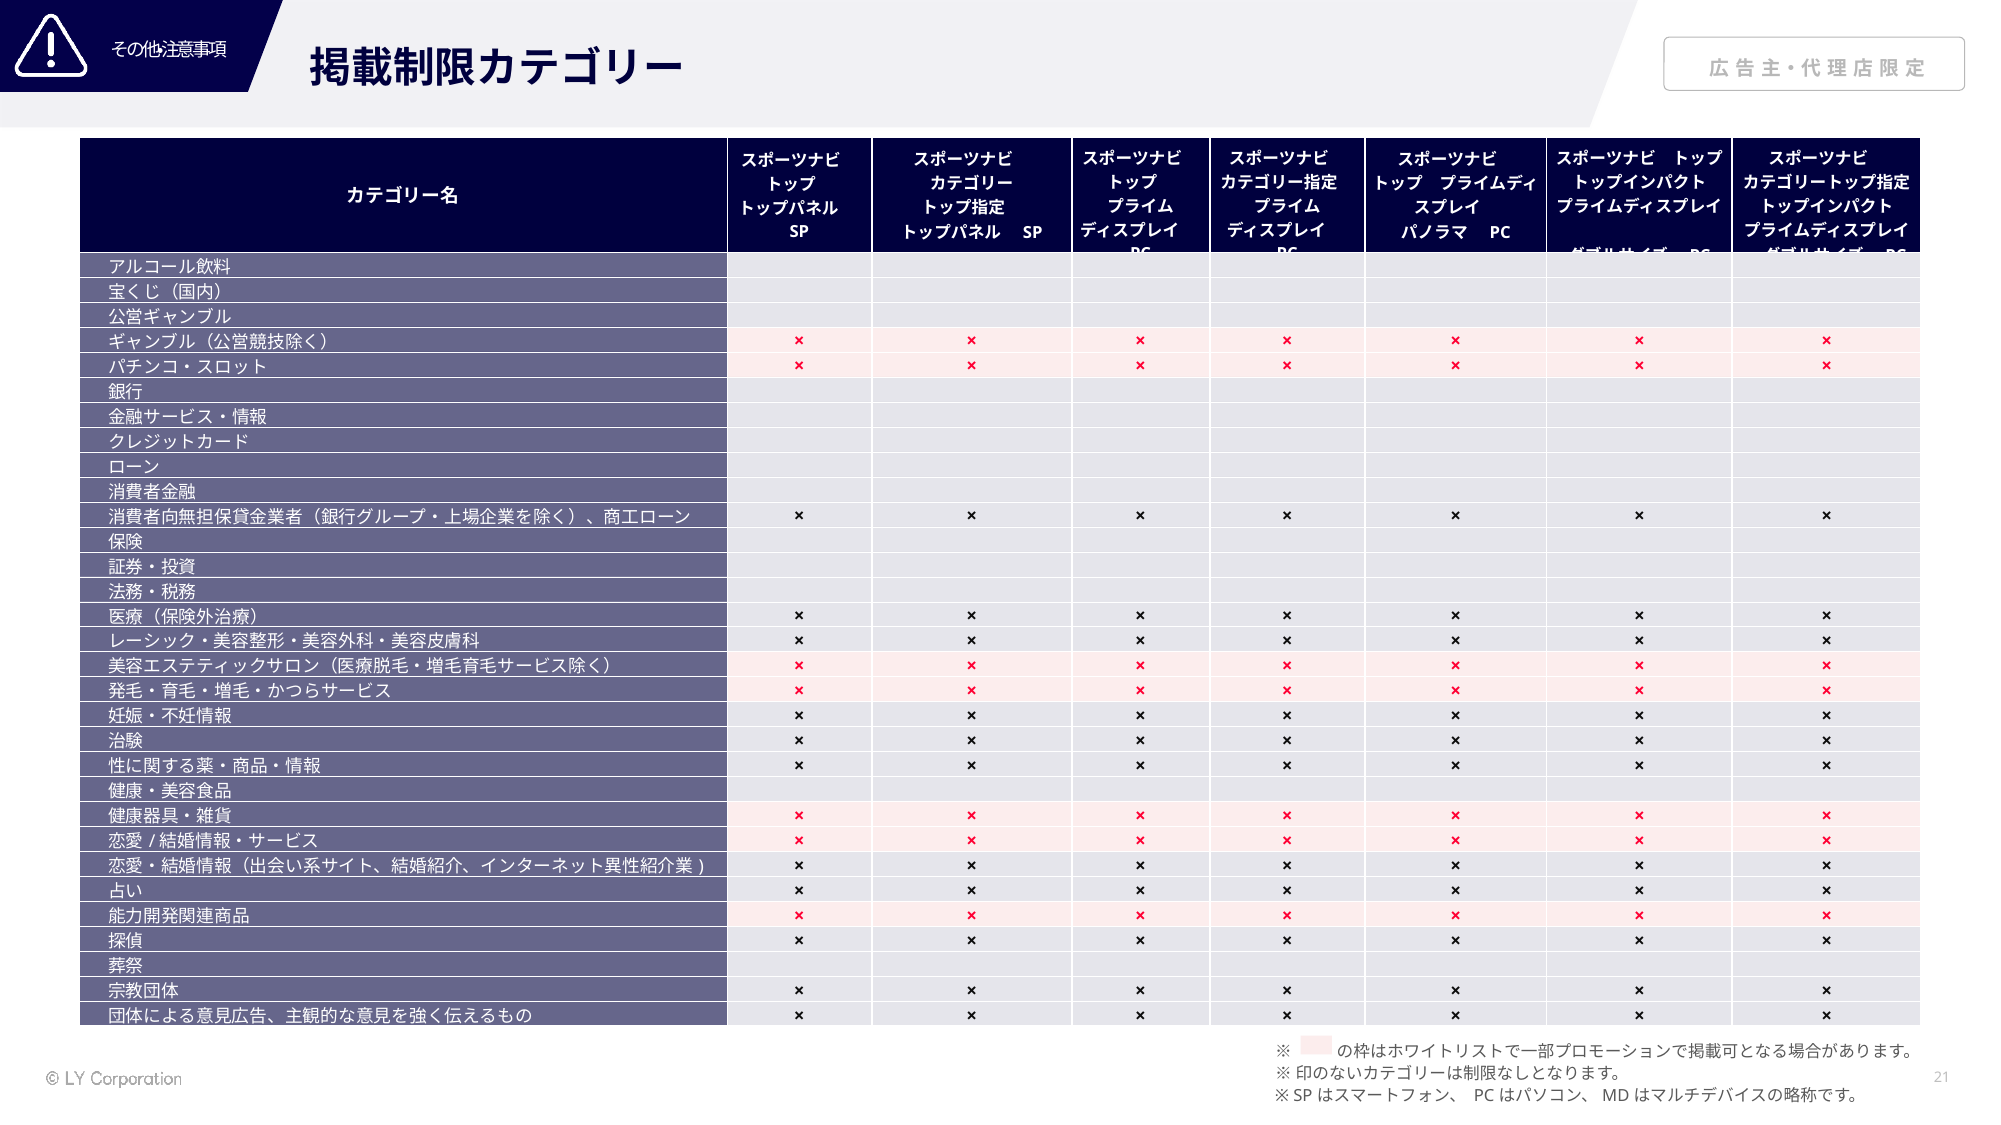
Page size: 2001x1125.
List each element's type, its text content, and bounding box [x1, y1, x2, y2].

table_cell × [1733, 852, 1920, 876]
table_cell × [1073, 503, 1209, 527]
table_cell × [1547, 852, 1731, 876]
table_cell × [1073, 752, 1209, 776]
table_cell [1211, 952, 1364, 976]
table_header カテゴリー名 [80, 138, 727, 252]
picture [9, 5, 92, 87]
table_cell × [1073, 1002, 1209, 1025]
table_cell × [1733, 652, 1920, 676]
table_cell [1073, 403, 1209, 427]
table_cell × [1547, 652, 1731, 676]
table_cell [1733, 777, 1920, 801]
table_cell 金融サービス・情報 [80, 403, 727, 427]
table_cell × [1211, 727, 1364, 751]
table_cell [1366, 777, 1546, 801]
table_cell × [1366, 503, 1546, 527]
table_cell × [728, 727, 871, 751]
table_cell 健康器具・雑貨 [80, 802, 727, 826]
table_cell 葬祭 [80, 952, 727, 976]
table_cell × [1211, 627, 1364, 651]
table_cell [1733, 278, 1920, 302]
table_cell × [728, 328, 871, 352]
table_cell [1211, 303, 1364, 327]
table_cell × [728, 503, 871, 527]
table_header スポーツナビ カテゴリー トップ指定 トップパネル SP [873, 138, 1071, 252]
table_cell × [1211, 677, 1364, 701]
table_header スポーツナビ カテゴリー指定 プライム ディスプレイ PC [1211, 138, 1364, 252]
table_cell × [873, 827, 1071, 851]
table_cell × [1073, 927, 1209, 951]
text_box [1300, 1035, 1332, 1055]
table_cell × [1547, 902, 1731, 926]
table_cell × [873, 677, 1071, 701]
table_cell 公営ギャンブル [80, 303, 727, 327]
table_cell × [873, 503, 1071, 527]
table_cell × [1547, 702, 1731, 726]
table_cell [1366, 428, 1546, 452]
table_cell × [1211, 977, 1364, 1001]
table_cell × [1073, 627, 1209, 651]
table_cell × [1211, 752, 1364, 776]
table_header スポーツナビ トップ プライム ディスプレイ PC [1073, 138, 1209, 252]
table_cell [728, 278, 871, 302]
table_cell [728, 253, 871, 277]
table_cell × [1211, 902, 1364, 926]
table_cell × [1733, 627, 1920, 651]
table_cell × [873, 802, 1071, 826]
table_cell × [728, 752, 871, 776]
table_cell 占い [80, 877, 727, 901]
table_cell [873, 303, 1071, 327]
table_cell [728, 553, 871, 577]
table_cell [728, 403, 871, 427]
table_cell [1211, 478, 1364, 502]
table_cell × [1073, 727, 1209, 751]
table_cell × [1073, 328, 1209, 352]
table_cell × [1547, 802, 1731, 826]
table_cell × [1073, 353, 1209, 377]
table_cell × [1366, 328, 1546, 352]
table_cell × [1073, 652, 1209, 676]
table_cell 証券・投資 [80, 553, 727, 577]
table_cell × [873, 727, 1071, 751]
table_cell アルコール飲料 [80, 253, 727, 277]
table_cell × [1733, 752, 1920, 776]
table_cell × [873, 328, 1071, 352]
table_cell × [873, 977, 1071, 1001]
table_cell × [1547, 977, 1731, 1001]
table_cell [1366, 578, 1546, 602]
table_cell × [873, 902, 1071, 926]
table_cell × [1366, 1002, 1546, 1025]
table_cell × [1073, 902, 1209, 926]
table_cell 団体による意見広告、主観的な意見を強く伝えるもの [80, 1002, 727, 1025]
table_cell × [1366, 977, 1546, 1001]
table_cell × [1366, 802, 1546, 826]
table_cell × [728, 827, 871, 851]
table_cell × [873, 353, 1071, 377]
table_cell × [1366, 603, 1546, 626]
table_cell [1211, 428, 1364, 452]
table_cell × [728, 852, 871, 876]
table_cell × [728, 802, 871, 826]
table_cell [873, 253, 1071, 277]
table_cell × [1733, 877, 1920, 901]
table_cell 恋愛・結婚情報（出会い系サイト、結婚紹介、インターネット異性紹介業) [80, 852, 727, 876]
table_cell [1547, 952, 1731, 976]
table_cell 美容エステティックサロン（医療脱毛・増毛育毛サービス除く） [80, 652, 727, 676]
table_cell [1211, 403, 1364, 427]
table_cell 健康・美容食品 [80, 777, 727, 801]
table_cell × [1211, 328, 1364, 352]
table_cell × [873, 752, 1071, 776]
table_cell [1733, 253, 1920, 277]
table_cell [1073, 553, 1209, 577]
table_cell × [728, 677, 871, 701]
table_cell [728, 777, 871, 801]
table_cell × [1366, 677, 1546, 701]
table_cell [1211, 777, 1364, 801]
table_cell [873, 403, 1071, 427]
table_cell × [728, 927, 871, 951]
table_cell × [1547, 877, 1731, 901]
table_cell [1073, 578, 1209, 602]
table_cell [1211, 528, 1364, 552]
table_cell × [873, 852, 1071, 876]
table_cell × [1547, 1002, 1731, 1025]
table_cell × [1733, 603, 1920, 626]
table_cell × [1733, 927, 1920, 951]
table_cell × [1733, 328, 1920, 352]
table_cell × [1073, 852, 1209, 876]
table_cell [1366, 303, 1546, 327]
table_cell × [1733, 727, 1920, 751]
table_cell [1366, 553, 1546, 577]
table_cell [728, 578, 871, 602]
table_cell [1547, 303, 1731, 327]
table_cell [1733, 428, 1920, 452]
table_cell [1073, 528, 1209, 552]
table_cell [1211, 553, 1364, 577]
table_cell × [1547, 927, 1731, 951]
table_cell × [1073, 677, 1209, 701]
table_cell [873, 453, 1071, 477]
table_cell 保険 [80, 528, 727, 552]
table_cell [1733, 378, 1920, 402]
table_cell × [1547, 727, 1731, 751]
table_cell × [1211, 877, 1364, 901]
table_cell [1733, 578, 1920, 602]
table_cell [1073, 478, 1209, 502]
table_cell × [1733, 503, 1920, 527]
table_cell [728, 952, 871, 976]
table_cell × [873, 627, 1071, 651]
table_cell × [1547, 827, 1731, 851]
table_cell [1547, 478, 1731, 502]
table_cell [1366, 453, 1546, 477]
table_cell 妊娠・不妊情報 [80, 702, 727, 726]
table_cell [1366, 952, 1546, 976]
table_cell [1211, 578, 1364, 602]
table_cell [1547, 578, 1731, 602]
table_cell 宝くじ（国内） [80, 278, 727, 302]
table_cell [1366, 528, 1546, 552]
table_header スポーツナビ カテゴリートップ指定 トップインパクト プライムディスプレイ ダブルサイズ PC [1733, 138, 1920, 252]
table_header スポーツナビ トップ プライムディスプレイ パノラマ PC [1366, 138, 1546, 252]
table_cell × [1547, 328, 1731, 352]
table_cell × [1366, 852, 1546, 876]
table_cell [1547, 528, 1731, 552]
table_cell [1733, 478, 1920, 502]
table_cell [1733, 453, 1920, 477]
table_cell × [728, 652, 871, 676]
table_cell × [728, 702, 871, 726]
table_cell × [873, 652, 1071, 676]
table_cell [1073, 278, 1209, 302]
table_cell [1733, 553, 1920, 577]
table_cell × [1547, 677, 1731, 701]
table_cell [873, 478, 1071, 502]
table_cell × [1073, 802, 1209, 826]
table_cell × [1366, 727, 1546, 751]
table_cell [1547, 253, 1731, 277]
table_cell [873, 278, 1071, 302]
table_cell × [1073, 977, 1209, 1001]
table_header スポーツナビ トップ トップパネル SP [728, 138, 871, 252]
table_cell × [1547, 353, 1731, 377]
table_cell × [1211, 1002, 1364, 1025]
table_cell [1211, 378, 1364, 402]
table_cell [873, 528, 1071, 552]
table_cell 医療（保険外治療） [80, 603, 727, 626]
table_cell [1733, 952, 1920, 976]
table_cell [728, 528, 871, 552]
table_cell [1547, 553, 1731, 577]
table_cell × [1733, 677, 1920, 701]
table_cell × [1073, 827, 1209, 851]
table_cell × [873, 927, 1071, 951]
table_cell [873, 553, 1071, 577]
table_cell [728, 428, 871, 452]
table_cell 能力開発関連商品 [80, 902, 727, 926]
table_cell [1547, 403, 1731, 427]
table_cell [1547, 453, 1731, 477]
table_cell ローン [80, 453, 727, 477]
table_cell × [1366, 752, 1546, 776]
table_cell × [1211, 503, 1364, 527]
table_cell 銀行 [80, 378, 727, 402]
table_cell 探偵 [80, 927, 727, 951]
table_cell [1073, 428, 1209, 452]
table_cell [1733, 303, 1920, 327]
table_cell × [1366, 927, 1546, 951]
table_cell 宗教団体 [80, 977, 727, 1001]
table_cell × [1211, 702, 1364, 726]
table_cell × [1547, 503, 1731, 527]
table_cell [1366, 403, 1546, 427]
list その他・注意事項 [97, 13, 240, 81]
table_cell × [1733, 977, 1920, 1001]
table_cell レーシック・美容整形・美容外科・美容皮膚科 [80, 627, 727, 651]
table_cell [1733, 403, 1920, 427]
table_cell × [1211, 852, 1364, 876]
table_cell × [1366, 652, 1546, 676]
table_cell × [728, 877, 871, 901]
table_cell [873, 378, 1071, 402]
table_cell [1366, 278, 1546, 302]
table_cell [728, 478, 871, 502]
table_cell [1366, 253, 1546, 277]
table_cell [1211, 253, 1364, 277]
table_cell × [1733, 1002, 1920, 1025]
table_cell [728, 378, 871, 402]
table_cell × [1733, 902, 1920, 926]
table_cell × [1211, 652, 1364, 676]
table_cell [873, 952, 1071, 976]
table_cell [728, 453, 871, 477]
table_cell [1547, 777, 1731, 801]
table_cell × [728, 353, 871, 377]
table_cell × [1366, 702, 1546, 726]
table_cell × [1366, 902, 1546, 926]
table_cell パチンコ・スロット [80, 353, 727, 377]
table_cell × [873, 1002, 1071, 1025]
table_cell [1211, 278, 1364, 302]
table_cell × [1366, 827, 1546, 851]
table_cell × [1733, 702, 1920, 726]
table_cell [873, 578, 1071, 602]
table_cell × [728, 627, 871, 651]
table_header スポーツナビ トップ トップインパクト プライムディスプレイ ダブルサイズ PC [1547, 138, 1731, 252]
table_cell 消費者向無担保貸金業者（銀行グループ・上場企業を除く）、商工ローン [80, 503, 727, 527]
table_cell [1073, 453, 1209, 477]
list 掲載制限カテゴリー [309, 41, 1645, 97]
table_cell × [1733, 802, 1920, 826]
table_cell × [1366, 353, 1546, 377]
table_cell × [1366, 877, 1546, 901]
table_cell クレジットカード [80, 428, 727, 452]
table_cell × [1547, 627, 1731, 651]
table_cell × [728, 1002, 871, 1025]
table_cell [1073, 952, 1209, 976]
table_cell [1547, 428, 1731, 452]
table_cell [1073, 303, 1209, 327]
text_box ※ の枠はホワイトリストで一部プロモーションで掲載可となる場合があります。 ※ 印のないカテゴリーは制限なしとなります。 ※ SPはスマートフォン、 PCはパソコン、MDはマルチデバイスの略称です。 [1275, 1038, 1962, 1105]
table_cell × [873, 877, 1071, 901]
table_cell × [1073, 877, 1209, 901]
picture [46, 1071, 181, 1088]
table_cell × [873, 603, 1071, 626]
table_cell × [873, 702, 1071, 726]
table_cell 発毛・育毛・増毛・かつらサービス [80, 677, 727, 701]
table_cell × [728, 977, 871, 1001]
table_cell × [1211, 927, 1364, 951]
table_cell × [1211, 802, 1364, 826]
table_cell ギャンブル（公営競技除く） [80, 328, 727, 352]
table_cell × [1366, 627, 1546, 651]
table_cell [1547, 378, 1731, 402]
table_cell 恋愛/結婚情報・サービス [80, 827, 727, 851]
table_cell 法務・税務 [80, 578, 727, 602]
table_cell 性に関する薬・商品・情報 [80, 752, 727, 776]
table_cell 消費者金融 [80, 478, 727, 502]
table_cell [1073, 378, 1209, 402]
table_cell [1733, 528, 1920, 552]
table_cell × [1211, 603, 1364, 626]
table_cell [873, 777, 1071, 801]
table_cell 治験 [80, 727, 727, 751]
table_cell [1547, 278, 1731, 302]
table_cell × [1547, 603, 1731, 626]
table_cell [1073, 777, 1209, 801]
table_cell × [1733, 353, 1920, 377]
table_cell × [1733, 827, 1920, 851]
table_cell × [1073, 603, 1209, 626]
table_cell [1211, 453, 1364, 477]
table_cell [728, 303, 871, 327]
table_cell [1366, 478, 1546, 502]
table_cell × [1211, 827, 1364, 851]
table_cell [1073, 253, 1209, 277]
table_cell × [1211, 353, 1364, 377]
table_cell × [1547, 752, 1731, 776]
table_cell [1366, 378, 1546, 402]
table_cell [873, 428, 1071, 452]
table_cell × [1073, 702, 1209, 726]
table_cell × [728, 902, 871, 926]
table_cell × [728, 603, 871, 626]
